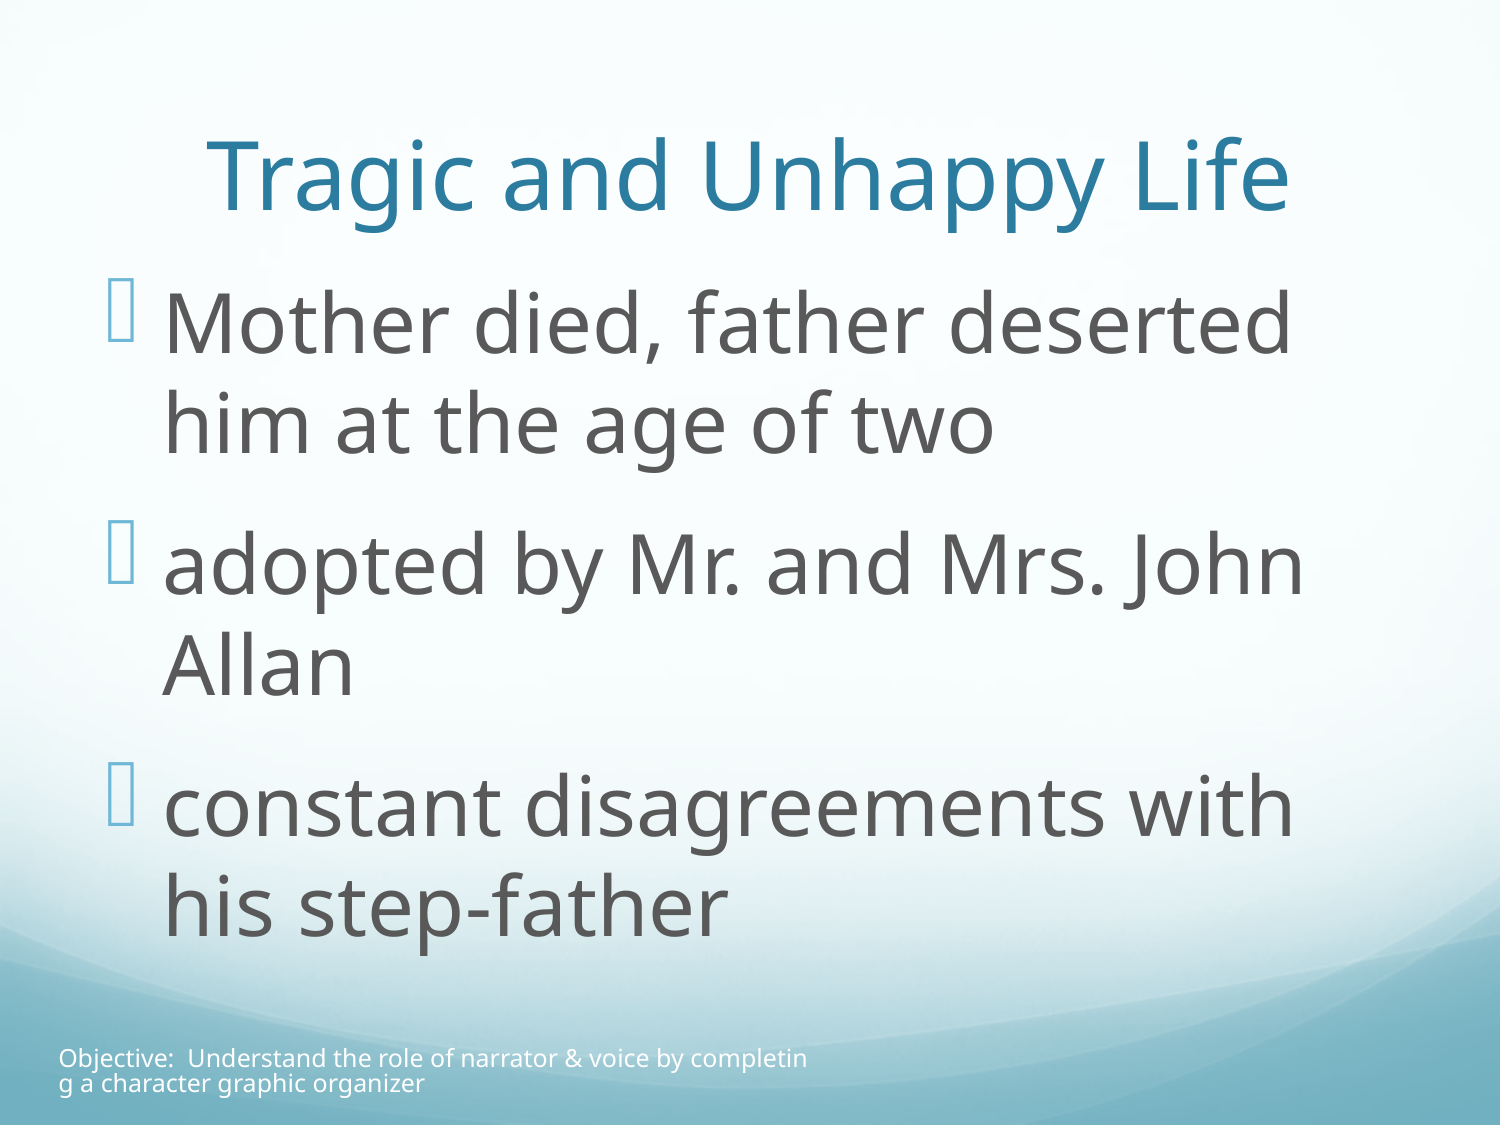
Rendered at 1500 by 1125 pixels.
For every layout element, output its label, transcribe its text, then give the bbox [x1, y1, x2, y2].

list Mother died, father deserted him at the age of two adopted by Mr. and Mrs. John Allan constant disagreements with his step-father [90, 262, 1410, 975]
title Tragic and Unhappy Life [90, 17, 1410, 237]
footer Objective: Understand the role of narrator & voice by completing a character graphic organizer [43, 1029, 838, 1090]
